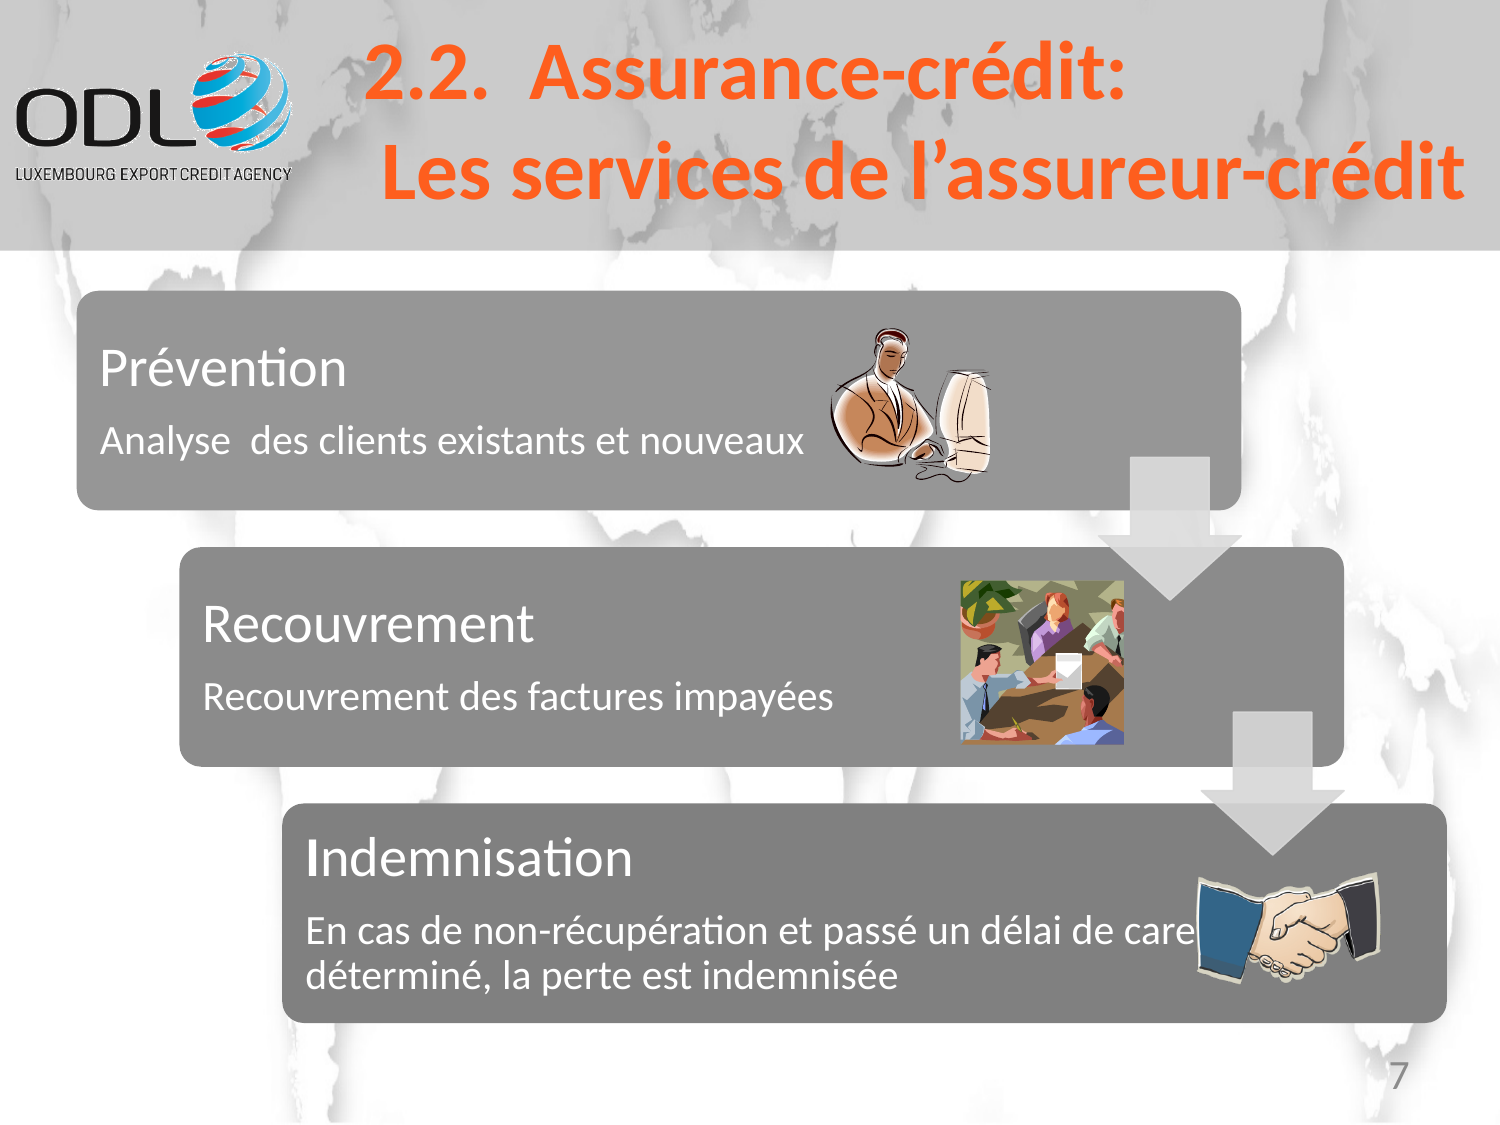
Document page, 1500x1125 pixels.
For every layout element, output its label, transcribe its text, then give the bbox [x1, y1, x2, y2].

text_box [76, 290, 1448, 1024]
list [29, 262, 1471, 1024]
picture [0, 0, 349, 240]
picture [825, 326, 992, 485]
picture [960, 578, 1127, 747]
text_box 2.2. Assurance-crédit: Les services de l’assureur-crédit [352, 0, 1500, 233]
picture [1193, 868, 1383, 986]
slide_number 7 [1074, 1042, 1425, 1103]
